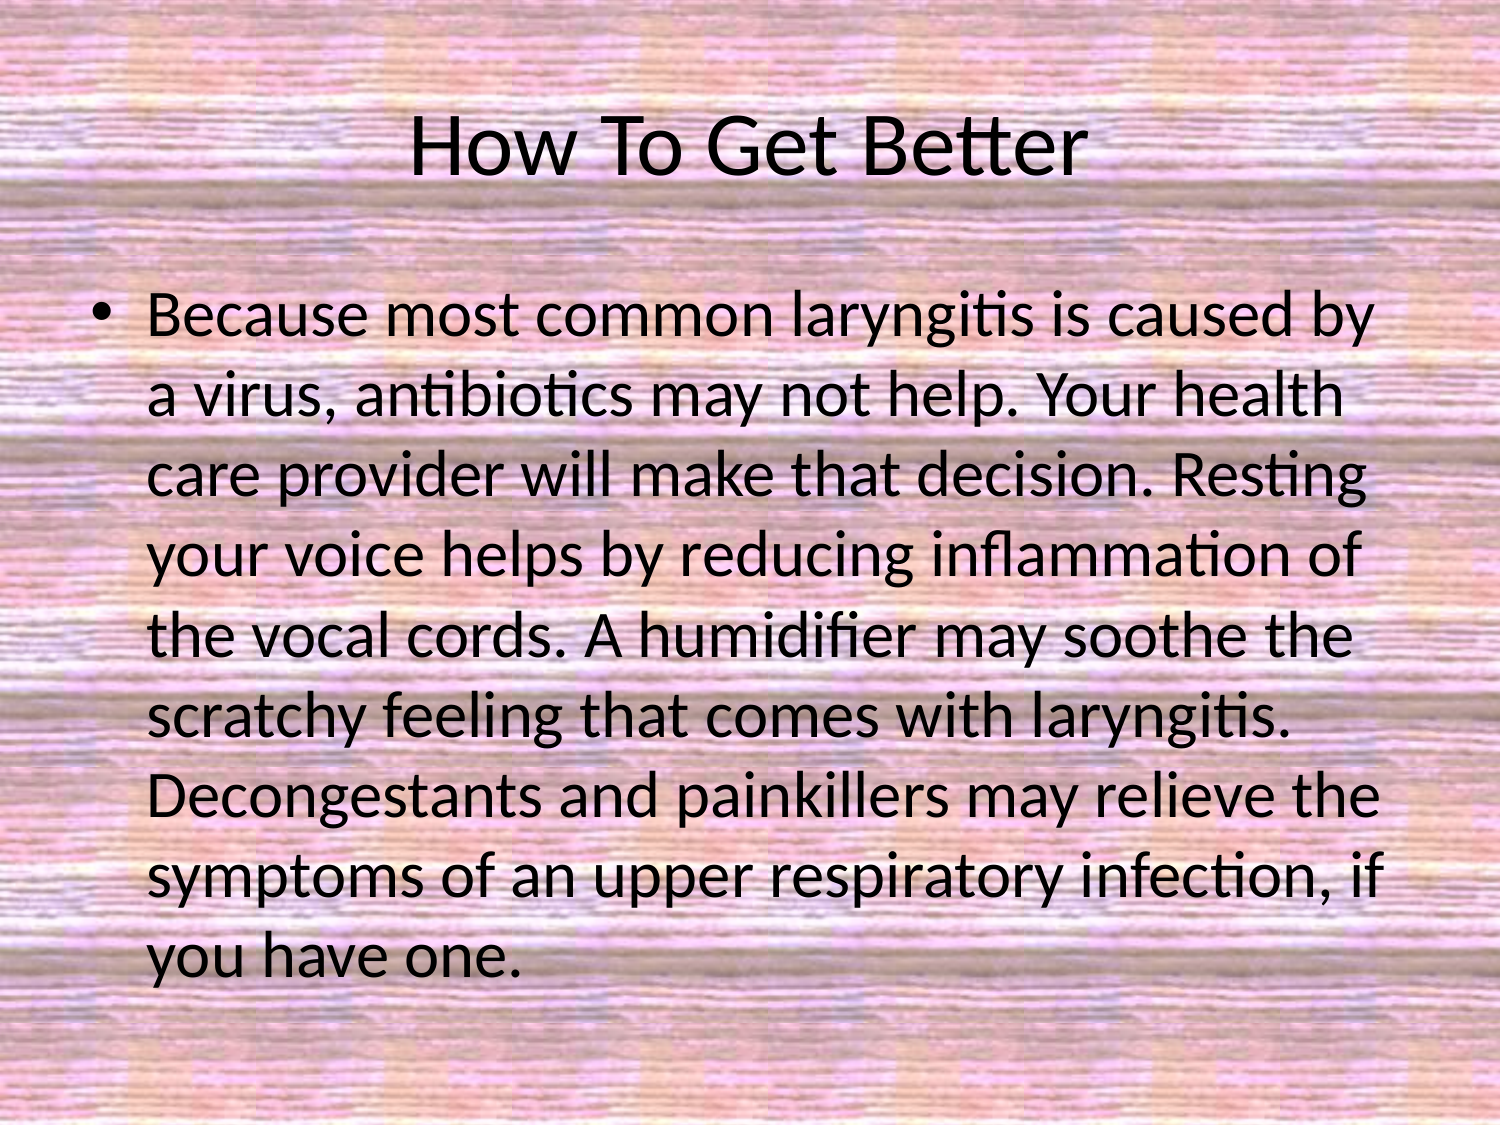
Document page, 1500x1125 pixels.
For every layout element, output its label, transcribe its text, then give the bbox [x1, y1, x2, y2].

picture [0, 0, 1500, 1125]
list Because most common laryngitis is caused by a virus, antibiotics may not help. Your health care provider will make that decision. Resting your voice helps by reducing inflammation of the vocal cords. A humidifier may soothe the scratchy feeling that comes with laryngitis. Decongestants and painkillers may relieve the symptoms of an upper respiratory infection, if you have one. [75, 262, 1425, 1005]
title How To Get Better [75, 45, 1425, 233]
